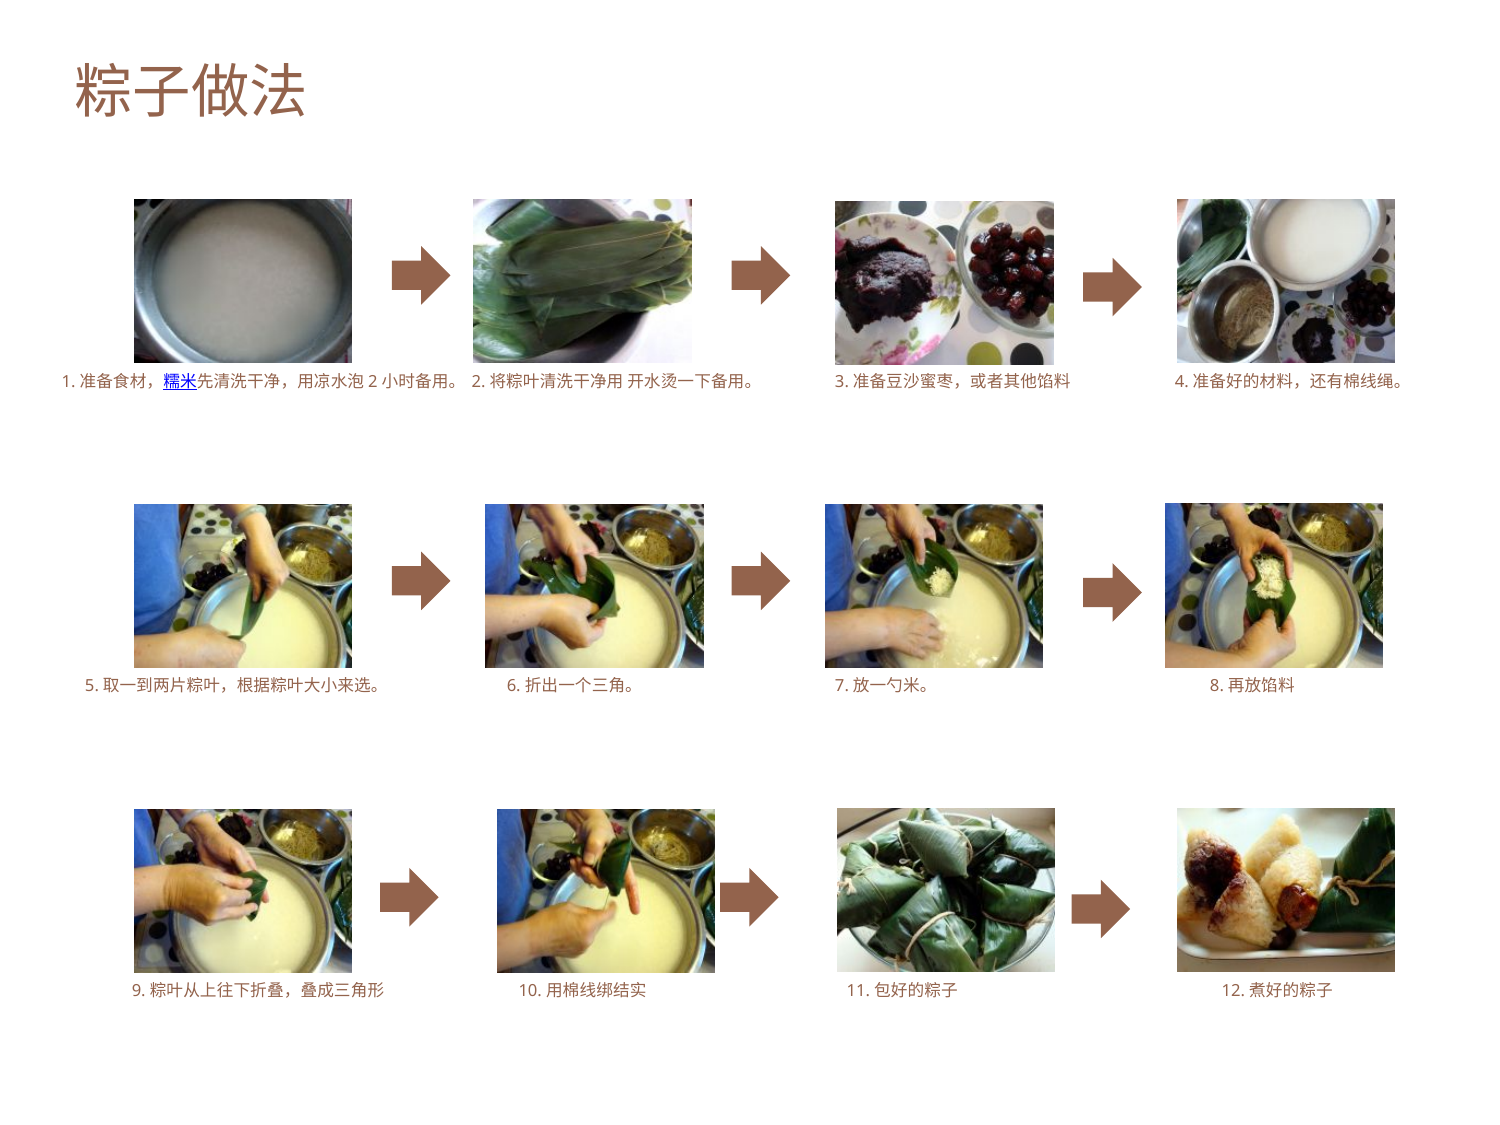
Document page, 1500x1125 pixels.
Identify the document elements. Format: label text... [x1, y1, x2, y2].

text_box [1081, 561, 1144, 624]
picture [1165, 503, 1383, 668]
text_box [1081, 255, 1144, 319]
text_box 9.粽叶从上往下折叠，叠成三角形 [117, 972, 503, 1008]
text_box 8.再放馅料 [1195, 667, 1500, 703]
text_box [1069, 877, 1133, 941]
text_box 12.煮好的粽子 [1206, 972, 1500, 1008]
picture [825, 504, 1044, 669]
picture [835, 201, 1054, 365]
picture [133, 198, 352, 363]
text_box [389, 244, 453, 307]
picture [485, 504, 704, 669]
picture [473, 198, 692, 363]
picture [133, 504, 352, 669]
text_box 4.准备好的材料，还有棉线绳。 [1160, 363, 1500, 398]
text_box [721, 865, 781, 929]
text_box 6.折出一个三角。 [492, 667, 820, 703]
text_box 11.包好的粽子 [831, 972, 1206, 1008]
picture [836, 808, 1055, 973]
picture [1176, 198, 1395, 363]
picture [1176, 808, 1395, 973]
picture [133, 809, 352, 973]
text_box [389, 549, 453, 613]
text_box 7.放一勺米。 [820, 667, 1195, 703]
text_box 3.准备豆沙蜜枣，或者其他馅料 [820, 363, 1160, 398]
text_box [729, 549, 793, 613]
text_box 10.用棉线绑结实 [503, 972, 831, 1008]
text_box [378, 865, 441, 929]
picture [497, 809, 716, 973]
text_box 2.将粽叶清洗干净用 开水烫一下备用。 [456, 363, 820, 398]
text_box [729, 244, 793, 307]
text_box 粽子做法 [60, 46, 323, 132]
text_box 5.取一到两片粽叶，根据粽叶大小来选。 [70, 667, 492, 703]
text_box 1.准备食材，糯米先清洗干净，用凉水泡2小时备用。 [46, 363, 481, 403]
